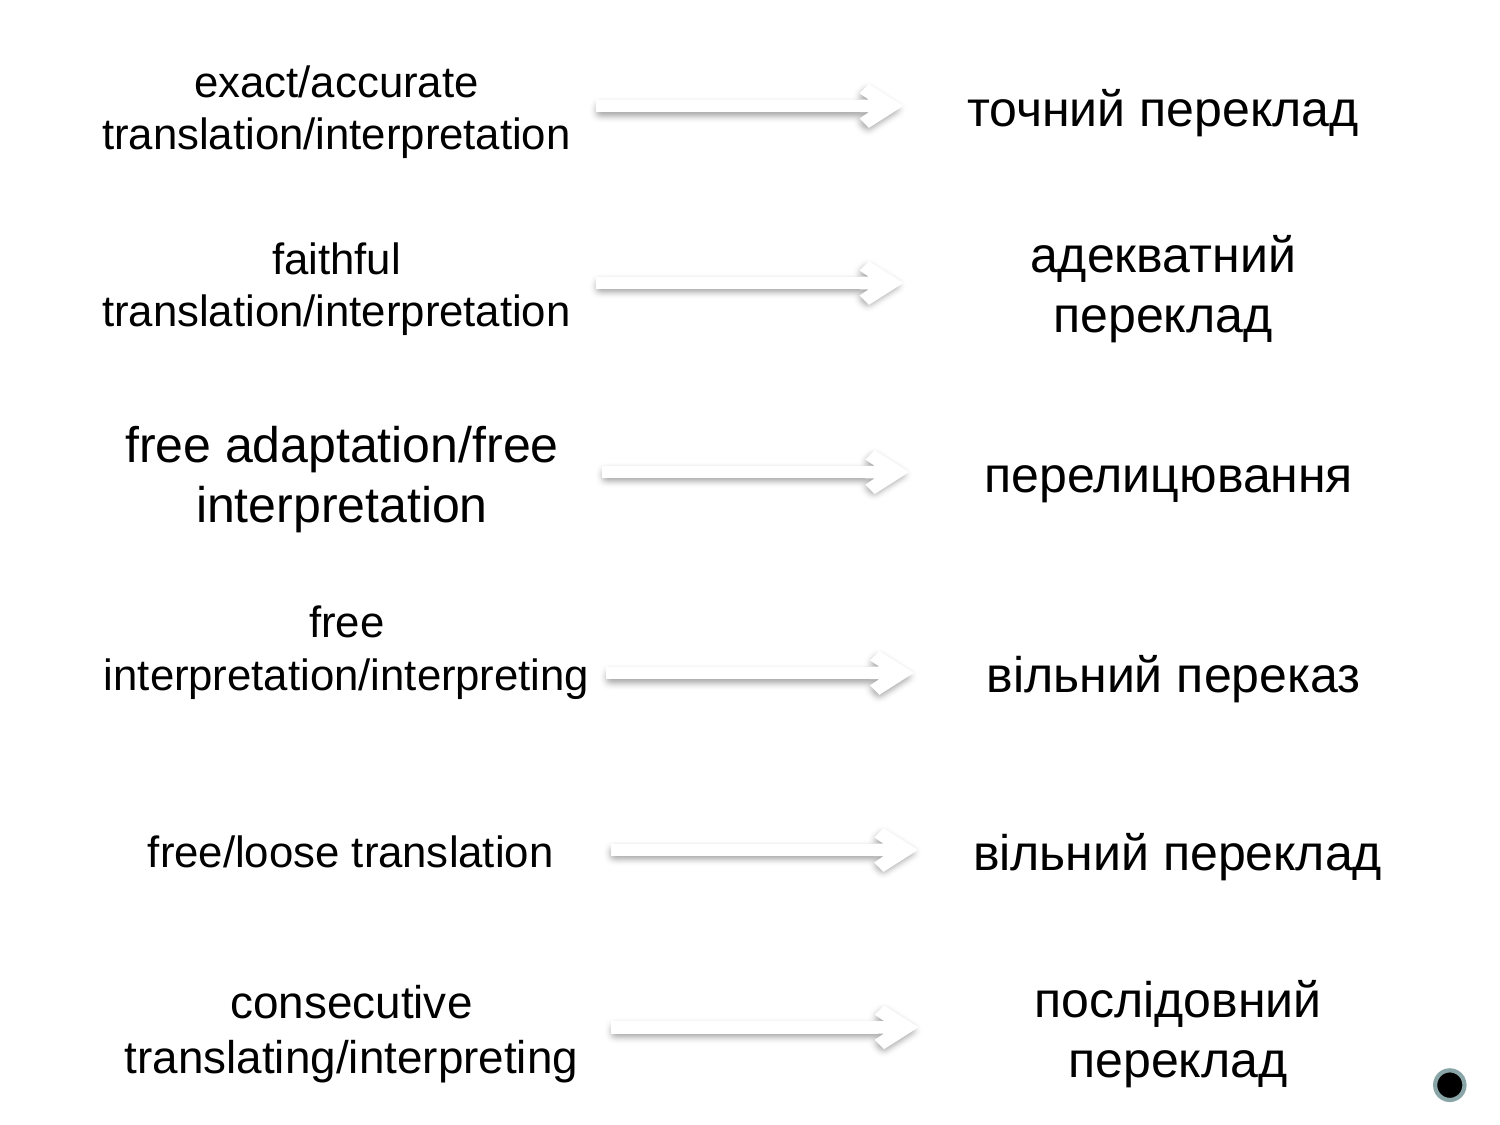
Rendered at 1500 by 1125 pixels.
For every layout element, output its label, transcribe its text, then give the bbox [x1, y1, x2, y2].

text_box exact/accurate translation/interpretation [75, 29, 597, 183]
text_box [611, 951, 1439, 1103]
text_box consecutive translating/interpreting [89, 950, 612, 1104]
text_box free adaptation/free interpretation [80, 395, 603, 549]
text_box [610, 774, 1438, 926]
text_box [596, 30, 1424, 182]
text_box free interpretation/interpreting [85, 596, 607, 750]
text_box [1444, 1068, 1467, 1103]
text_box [606, 597, 1434, 749]
text_box faithful translation/interpretation [75, 206, 598, 360]
text_box free/loose translation [89, 773, 611, 927]
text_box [601, 396, 1430, 548]
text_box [596, 207, 1424, 359]
